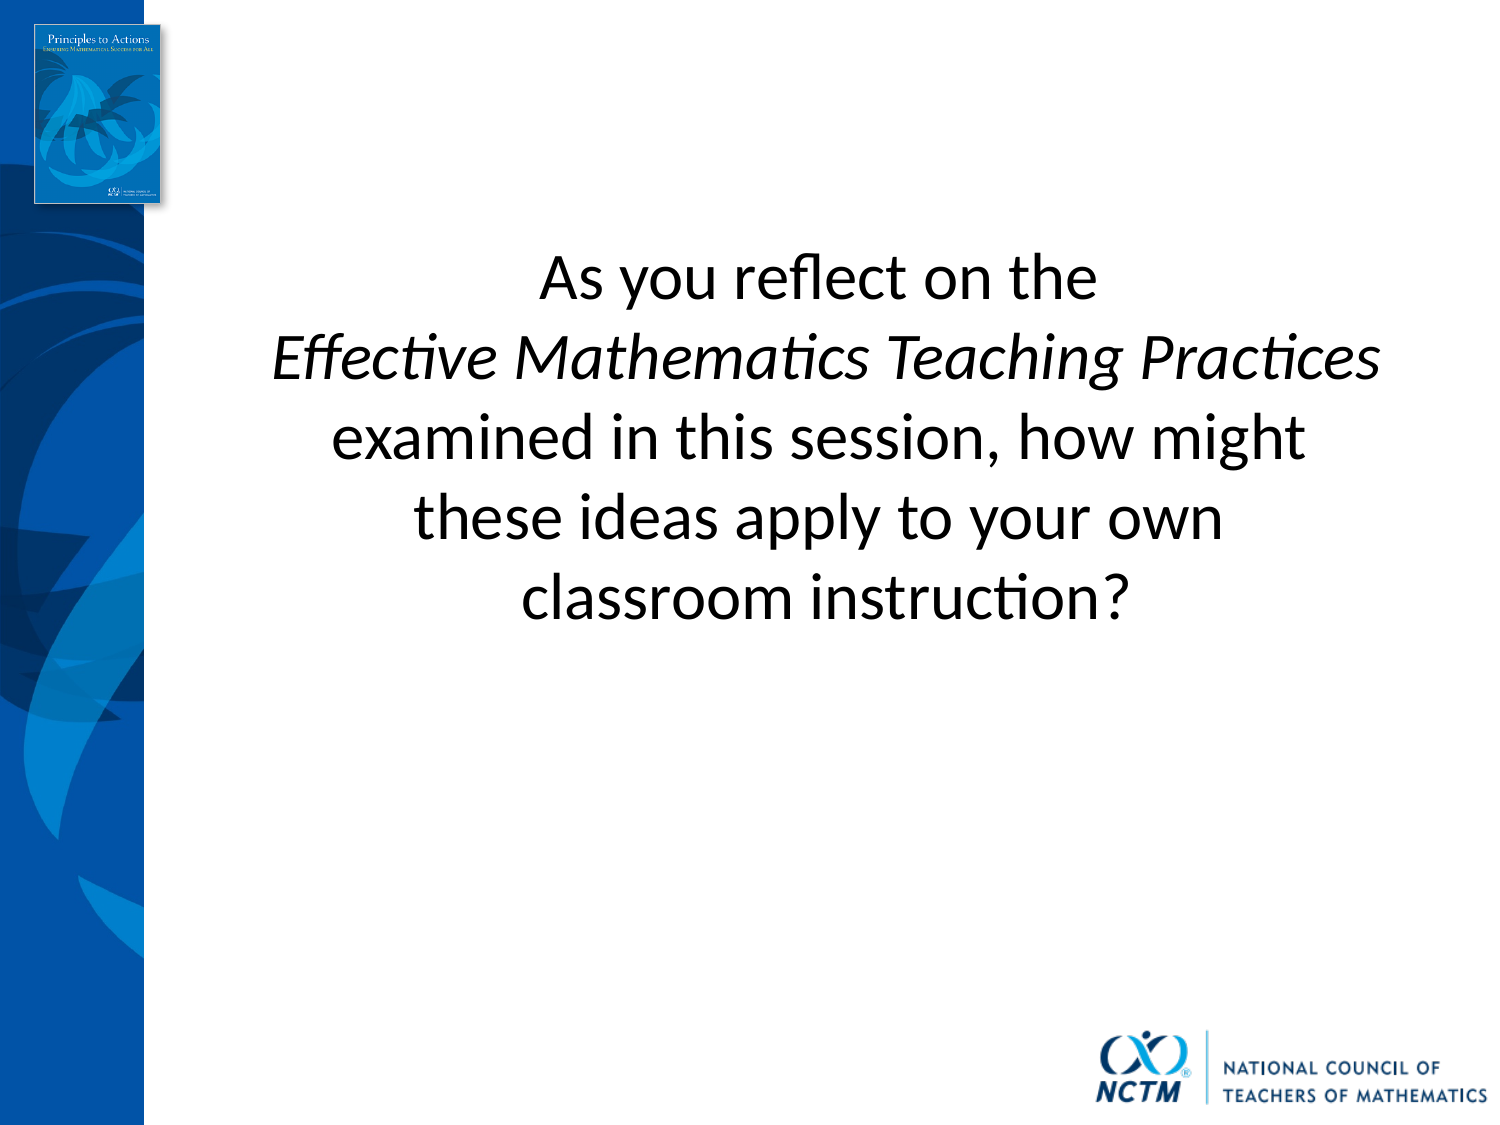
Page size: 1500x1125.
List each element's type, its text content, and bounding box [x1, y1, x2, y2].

list As you reflect on the Effective Mathematics Teaching Practices examined in this session, how might these ideas apply to your own classroom instruction? [213, 132, 1441, 929]
picture [0, 0, 144, 1125]
picture [35, 25, 160, 203]
